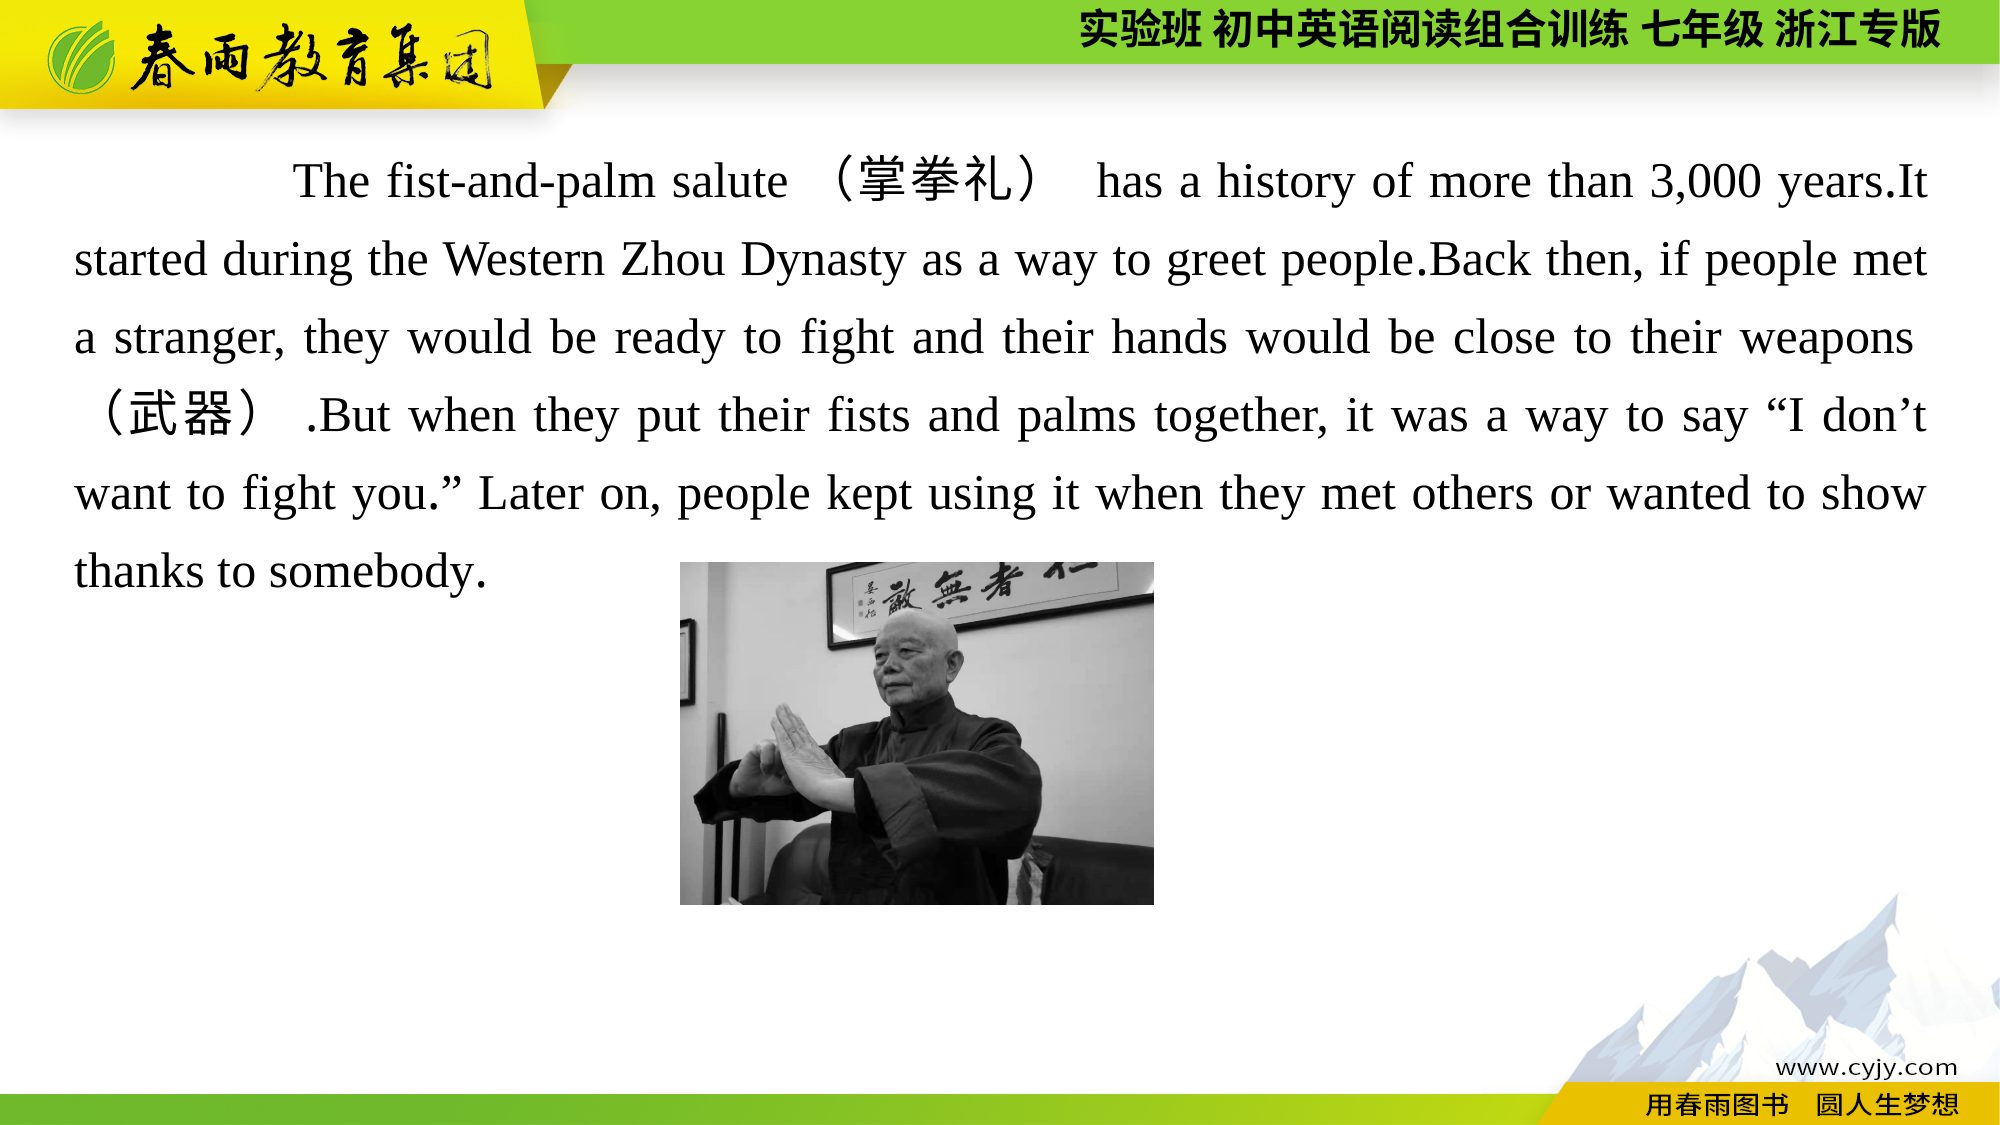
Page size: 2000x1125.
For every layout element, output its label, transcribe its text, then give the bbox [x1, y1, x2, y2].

list The fist-and-palm salute（掌拳礼） has a history of more than 3,000 years.It started during the Western Zhou Dynasty as a way to greet people.Back then, if people met a stranger, they would be ready to fight and their hands would be close to their weapons（武器）.But when they put their fists and palms together, it was a way to say “I don’t want to fight you.” Later on, people kept using it when they met others or wanted to show thanks to somebody. [59, 122, 1944, 602]
picture [0, 0, 2000, 1125]
